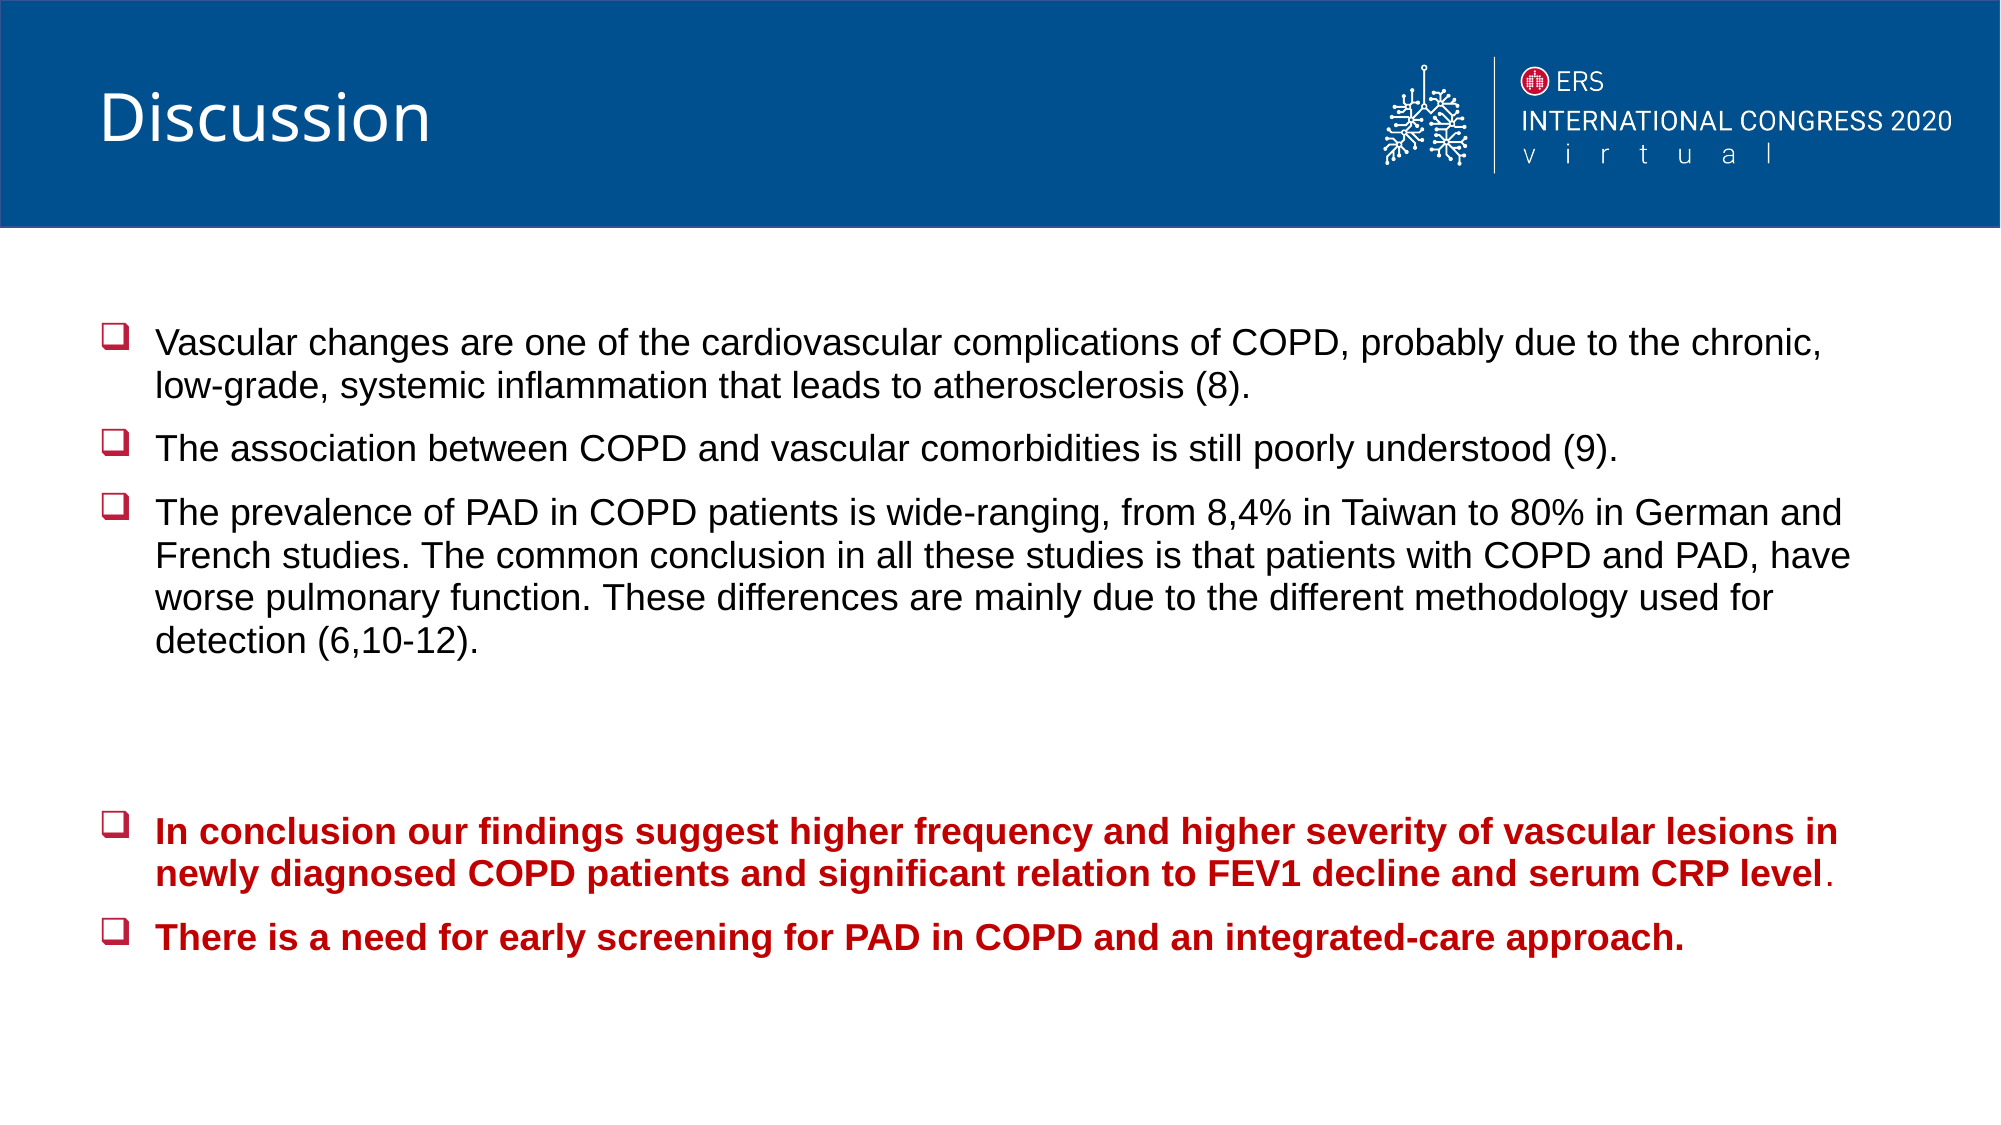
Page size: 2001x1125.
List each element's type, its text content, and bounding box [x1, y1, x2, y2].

picture [1350, 24, 1984, 206]
title Discussion [83, 63, 1328, 178]
list Vascular changes are one of the cardiovascular complications of COPD, probably due to the chronic, low-grade, systemic inflammation that leads to atherosclerosis (8). The association between COPD and vascular comorbidities is still poorly understood (9). The prevalence of PAD in COPD patients is wide-ranging, from 8,4% in Taiwan to 80% in German and French studies. The common conclusion in all these studies is that patients with COPD and PAD, have worse pulmonary function. These differences are mainly due to the different methodology used for detection (6,10-12). In conclusion our findings suggest higher frequency and higher severity of vascular lesions in newly diagnosed COPD patients and significant relation to FEV1 decline and serum CRP level. There is a need for early screening for PAD in COPD and an integrated-care approach. [83, 250, 1903, 1045]
